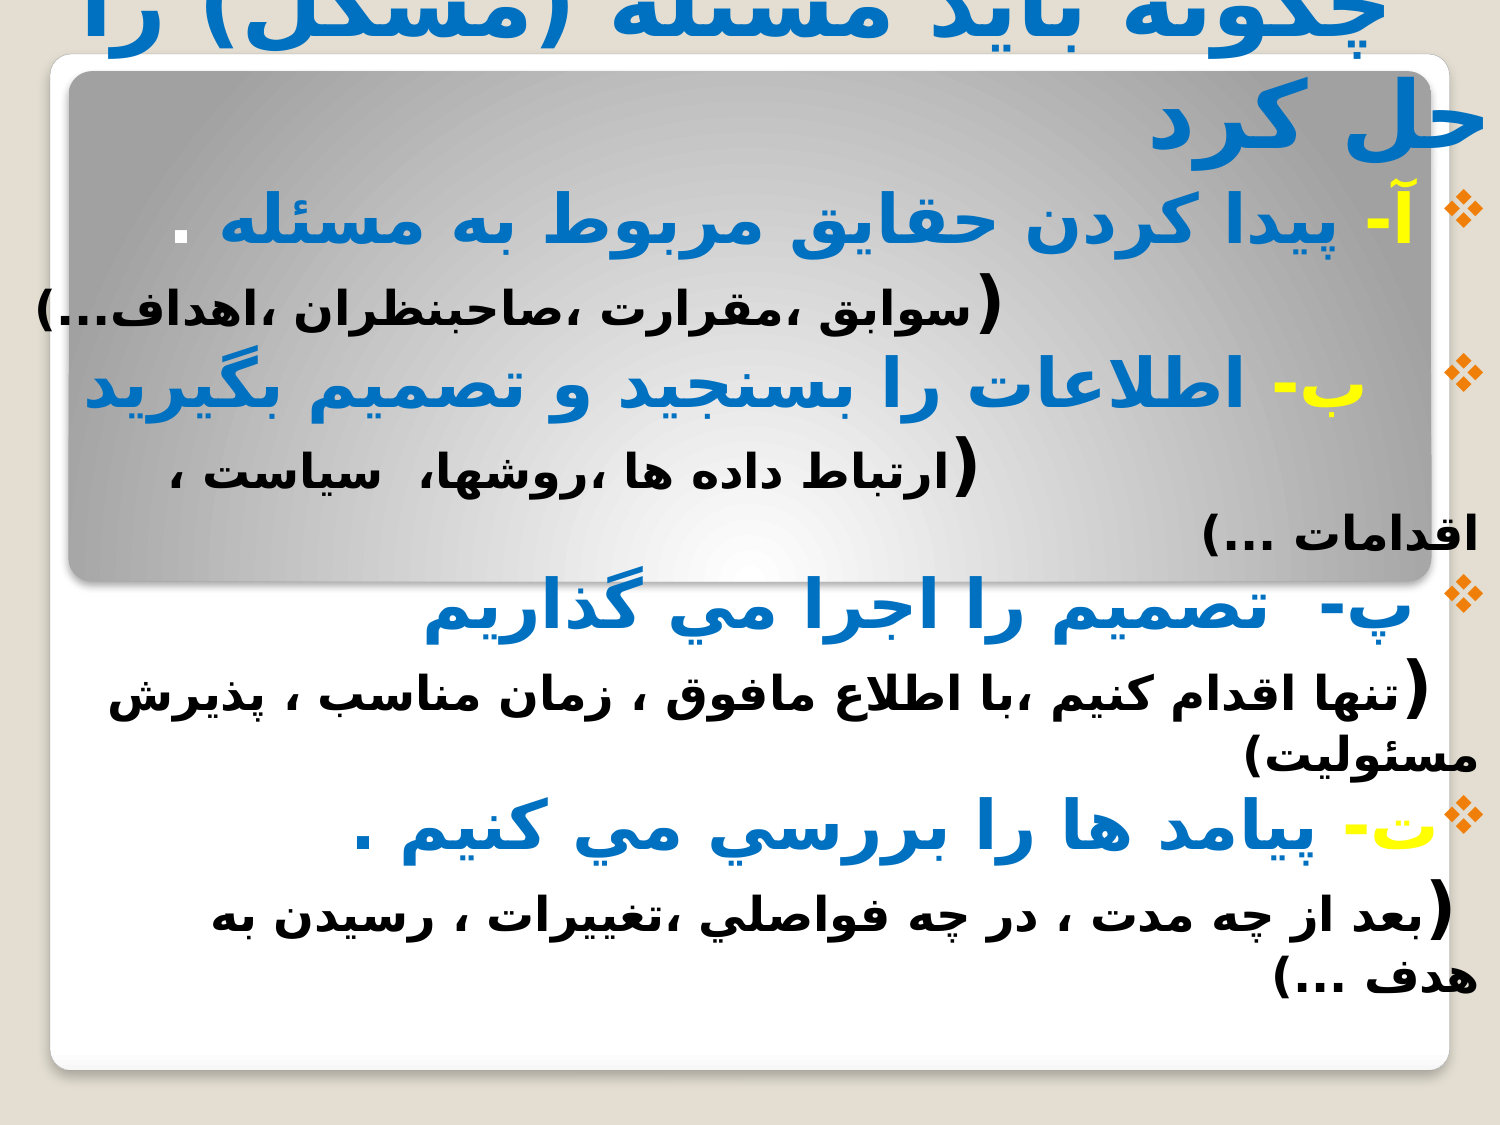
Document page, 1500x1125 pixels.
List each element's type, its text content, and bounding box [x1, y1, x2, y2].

title چگونه بايد مسئله (مشكل) را حل كرد [0, 0, 1500, 174]
subtitle آ- پيدا كردن حقايق مربوط به مسئله . (سوابق ،مقرارت ،صاحبنظران ،اهداف...) ب- اطلاعات را بسنجيد و تصميم بگيريد (ارتباط داده ها ،روشها، سياست ، اقدامات ...) پ- تصميم را اجرا مي گذاريم (تنها اقدام كنيم ،با اطلاع مافوق ، زمان مناسب ، پذيرش مسئوليت) ت- پيامد ها را بررسي مي كنيم . (بعد از چه مدت ، در چه فواصلي ،تغييرات ، رسيدن به هدف ...) [0, 174, 1500, 1125]
